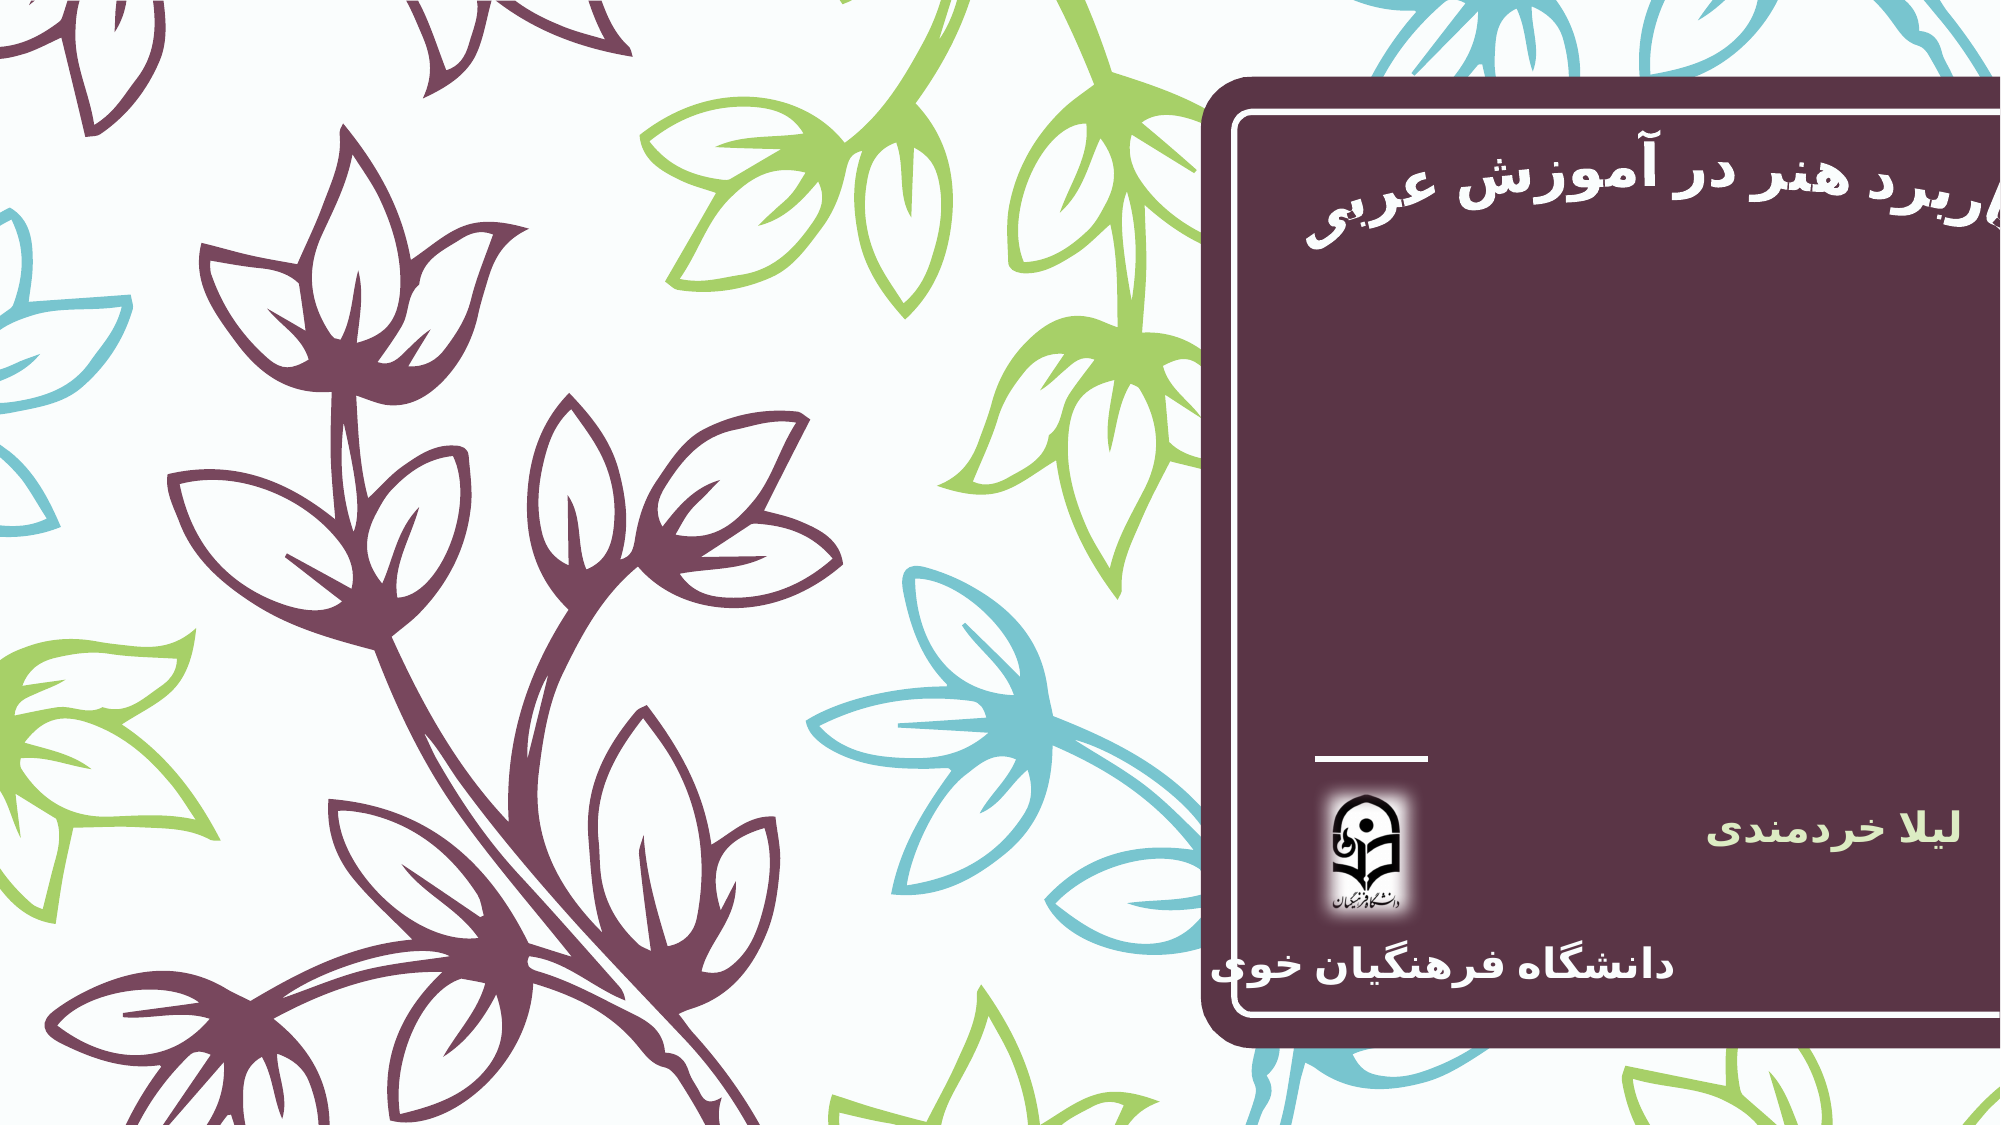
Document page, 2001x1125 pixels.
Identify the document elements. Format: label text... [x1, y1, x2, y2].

picture [1311, 777, 1426, 930]
text_box دانشگاه فرهنگیان خوی [1194, 929, 1692, 995]
text_box لیلا خردمندی [1637, 792, 2000, 858]
